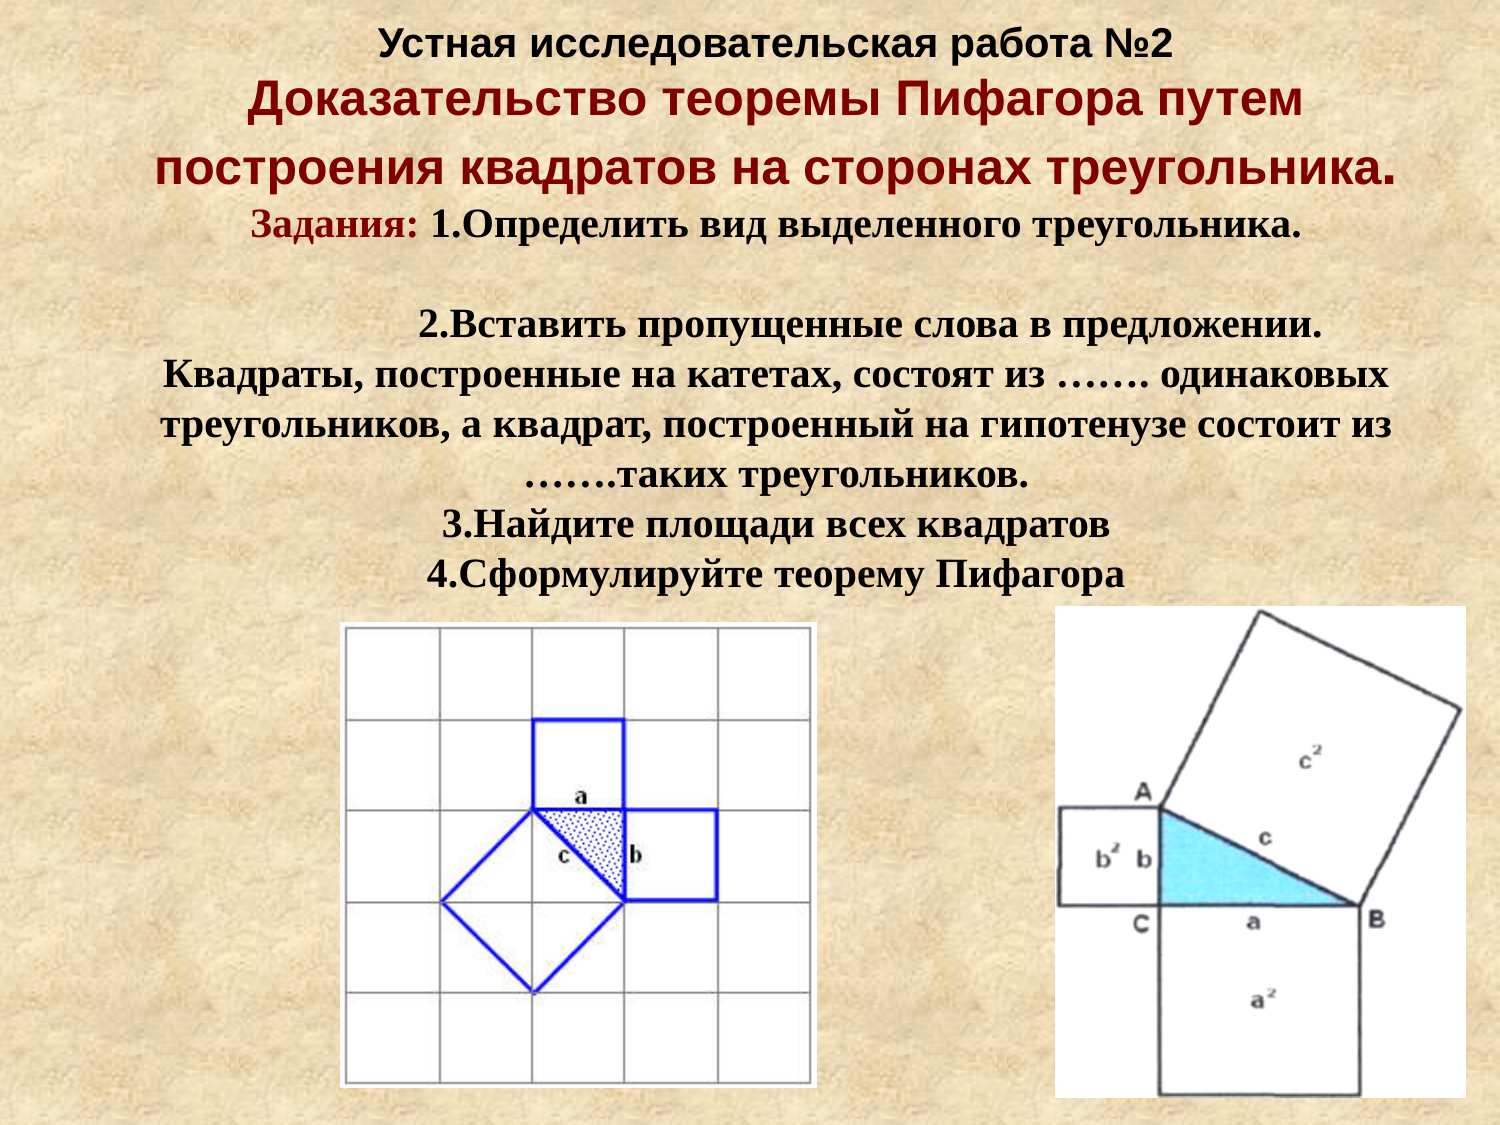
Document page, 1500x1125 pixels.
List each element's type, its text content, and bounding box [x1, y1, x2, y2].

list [340, 622, 817, 1088]
picture [0, 0, 1500, 1125]
title Устная исследовательская работа №2 Доказательство теоремы Пифагора путем построения квадратов на сторонах треугольника. Задания: 1.Определить вид выделенного треугольника. 2.Вставить пропущенные слова в предложении. Квадраты, построенные на катетах, состоят из ……. одинаковых треугольников, а квадрат, построенный на гипотенузе состоит из …….таких треугольников. 3.Найдите площади всех квадратов 4.Сформулируйте теорему Пифагора [99, 226, 1453, 385]
